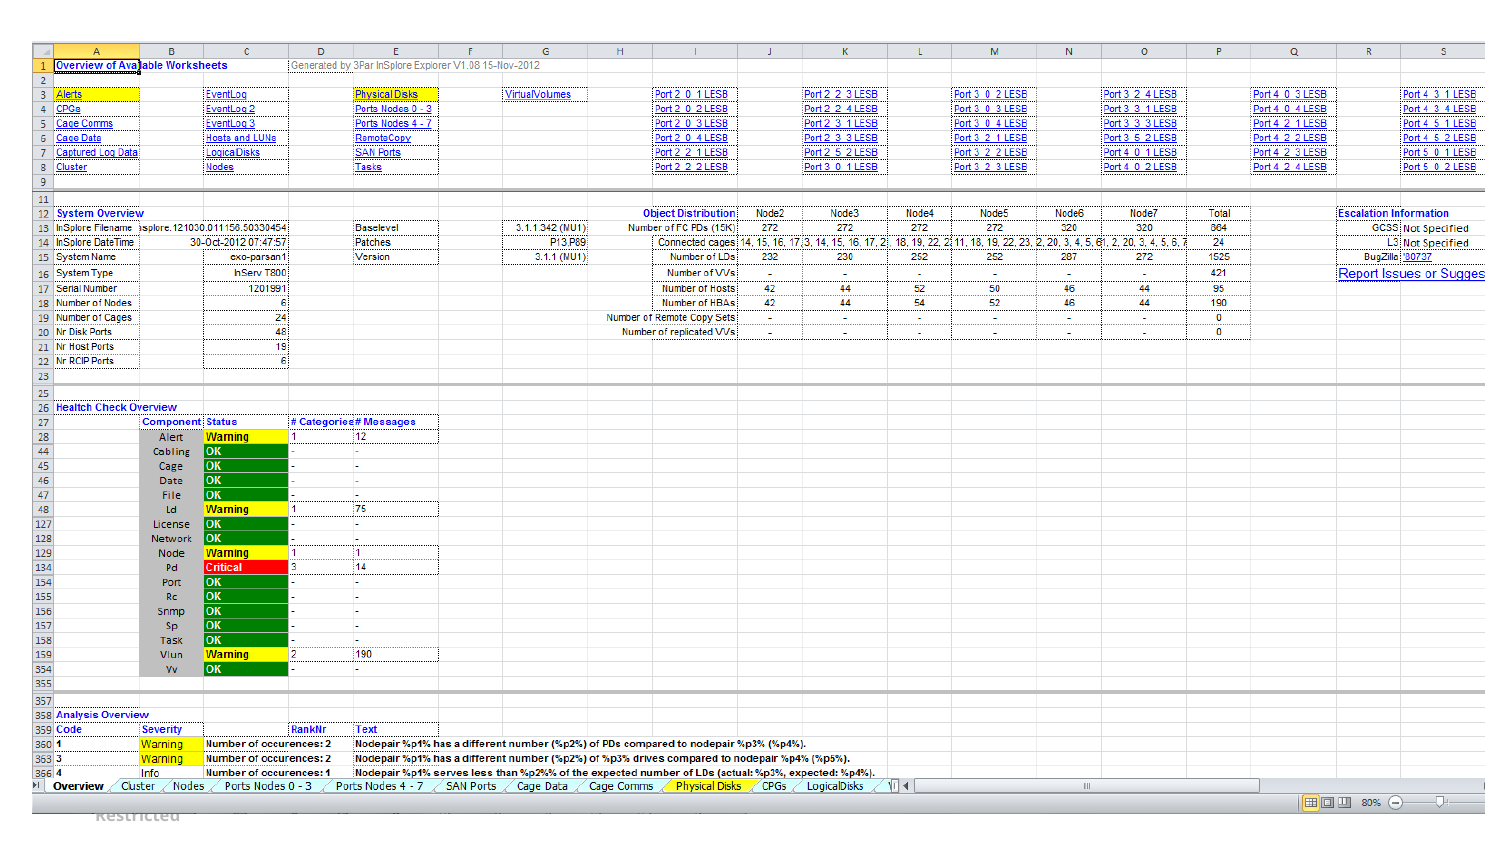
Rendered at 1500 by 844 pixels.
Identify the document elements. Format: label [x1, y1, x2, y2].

picture [32, 41, 1485, 814]
